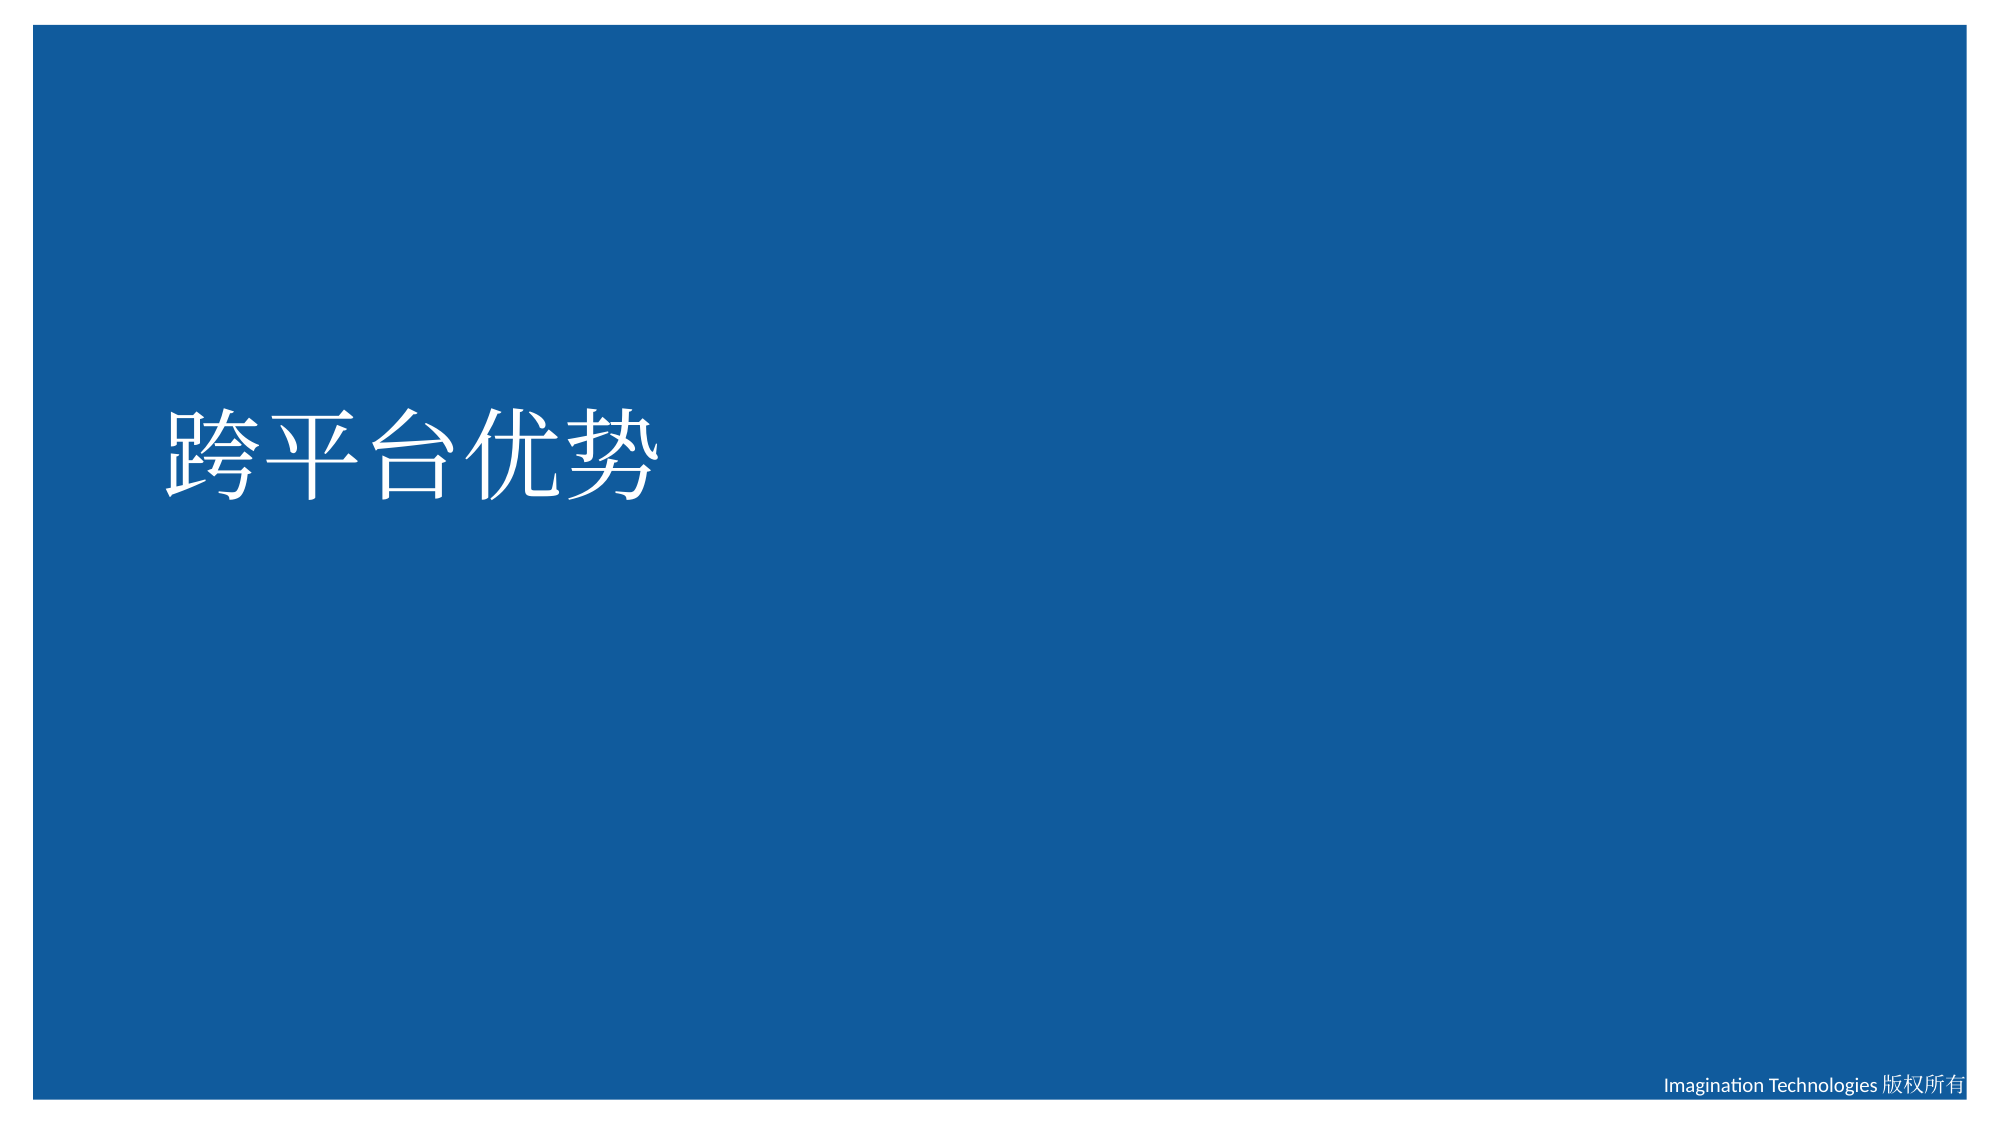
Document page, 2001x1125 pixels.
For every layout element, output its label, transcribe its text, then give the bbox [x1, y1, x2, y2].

title 跨平台优势 [146, 317, 1870, 597]
text_box Imagination Technologies版权所有 [31, 1064, 1981, 1105]
